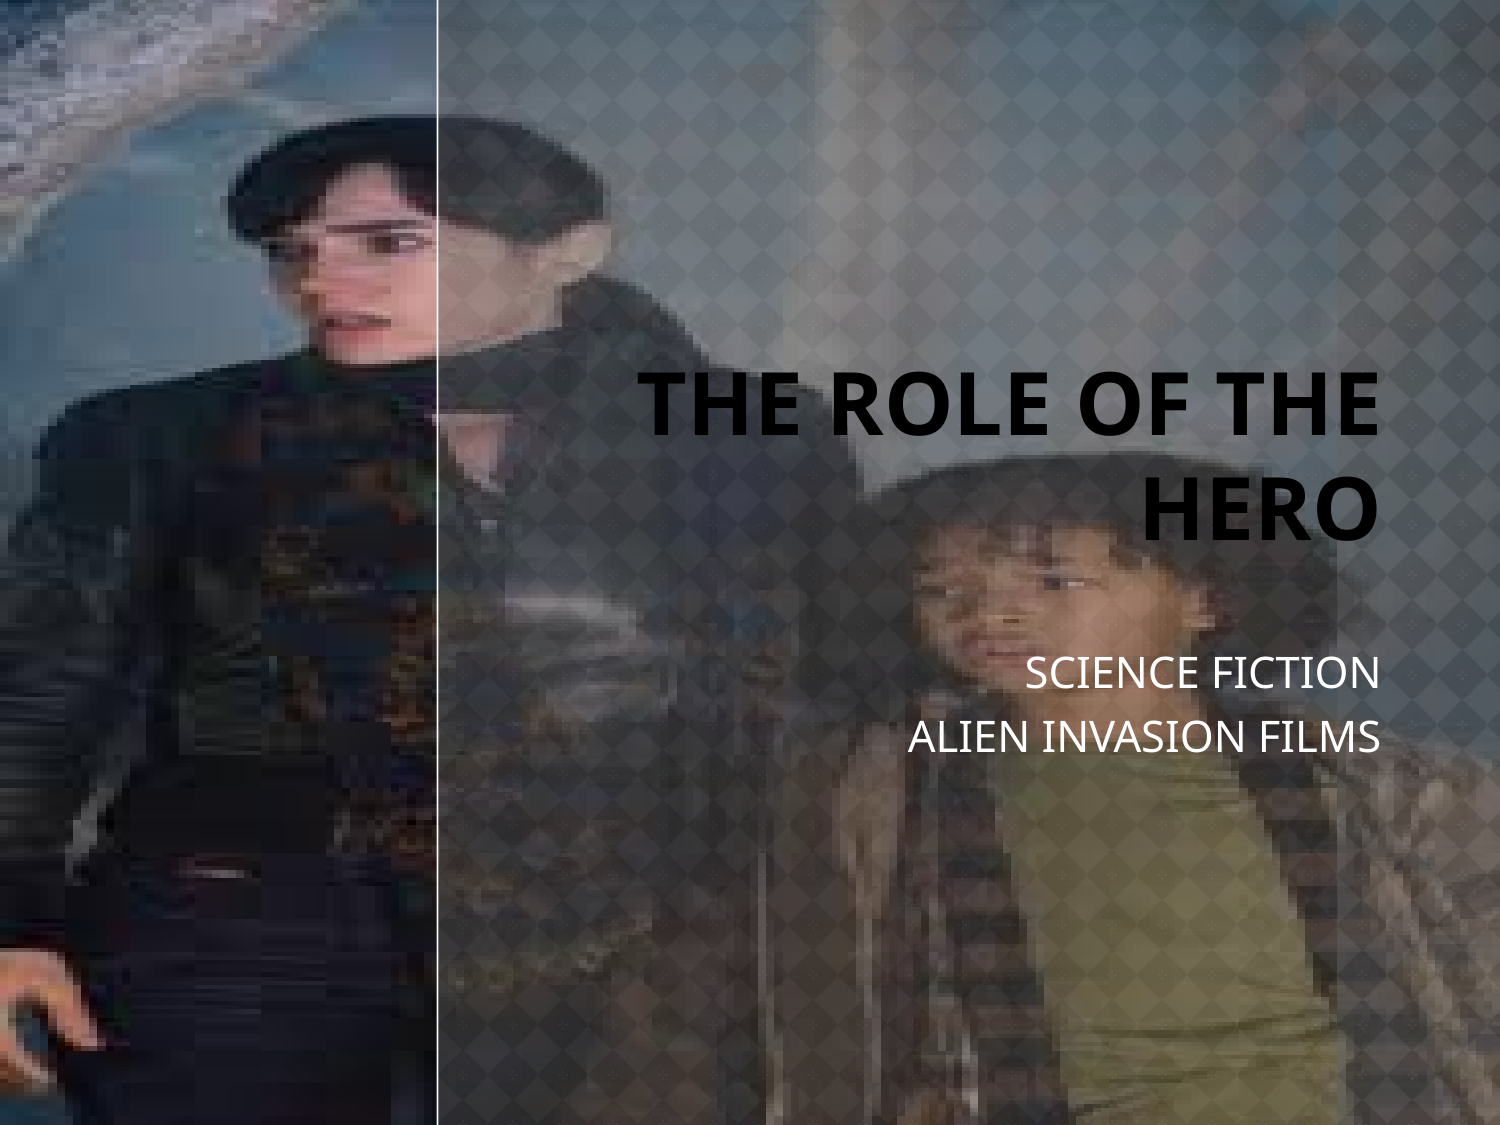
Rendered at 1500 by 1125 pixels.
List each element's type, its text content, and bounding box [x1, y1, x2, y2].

picture [0, 0, 436, 1125]
subtitle SCIENCE FICTION ALIEN INVASION FILMS [550, 580, 1390, 762]
picture [439, 0, 1500, 1125]
title The role of the hero [552, 87, 1390, 558]
